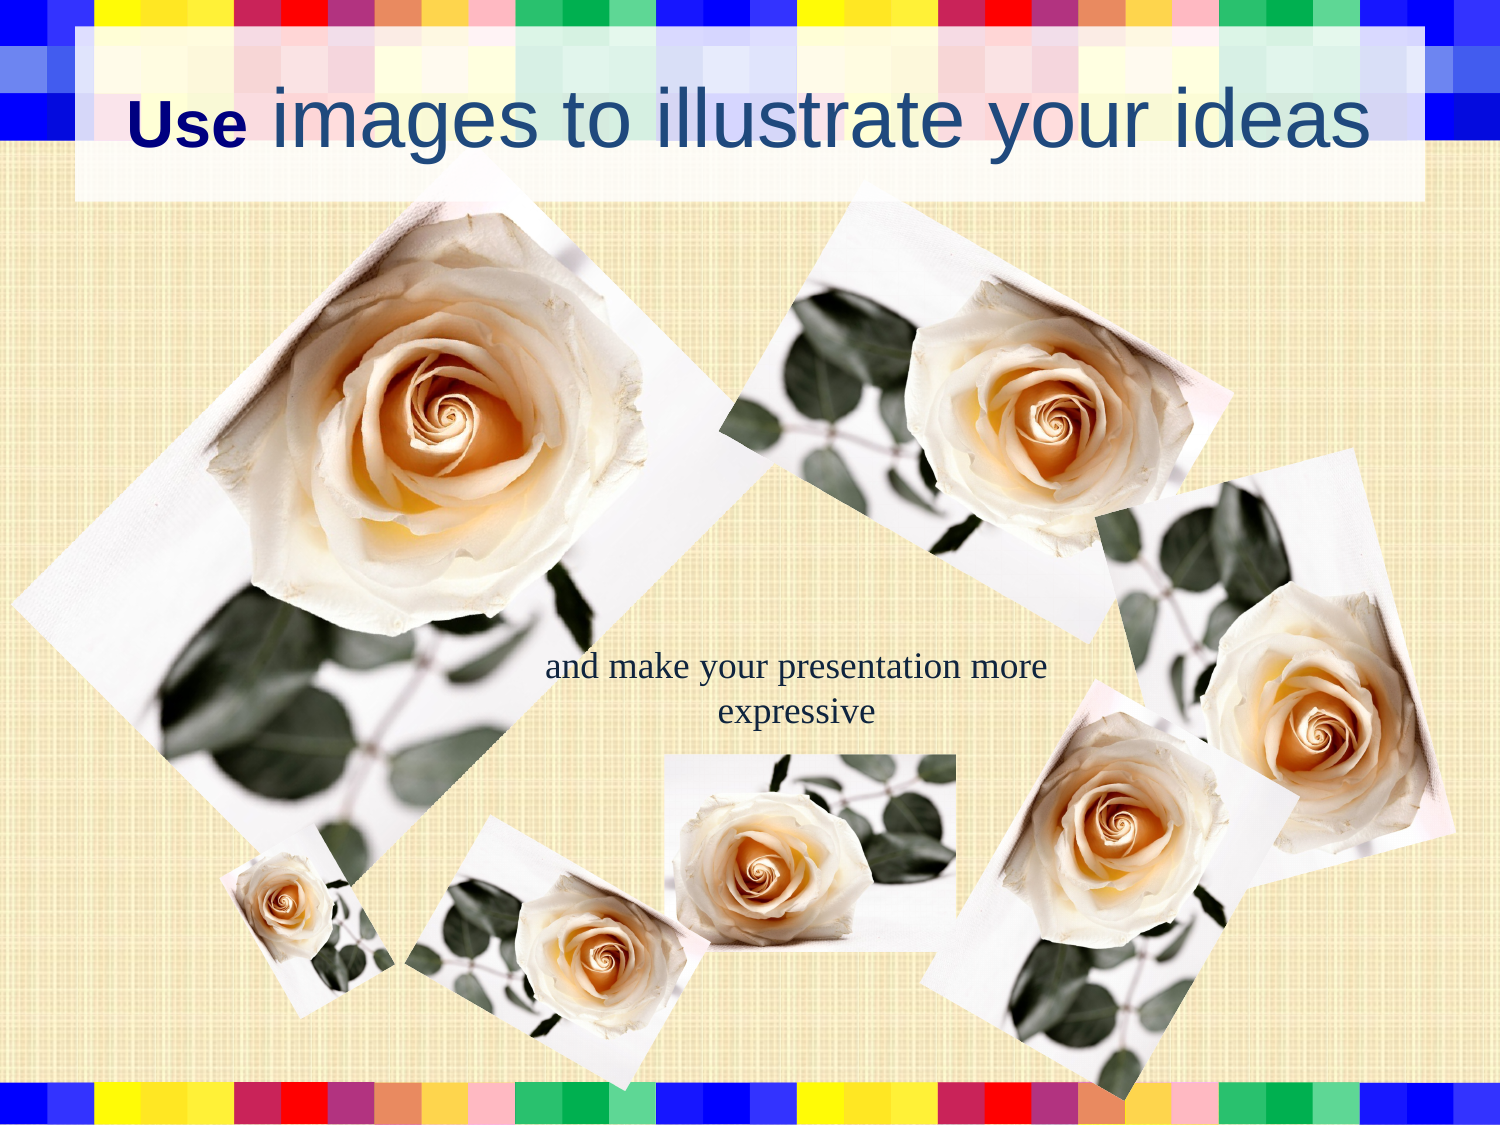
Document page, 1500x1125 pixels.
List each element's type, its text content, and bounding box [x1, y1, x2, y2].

title Use images to illustrate your ideas [75, 26, 1425, 202]
text_box and make your presentation more expressive [728, 623, 1070, 748]
picture [0, 141, 1500, 1100]
